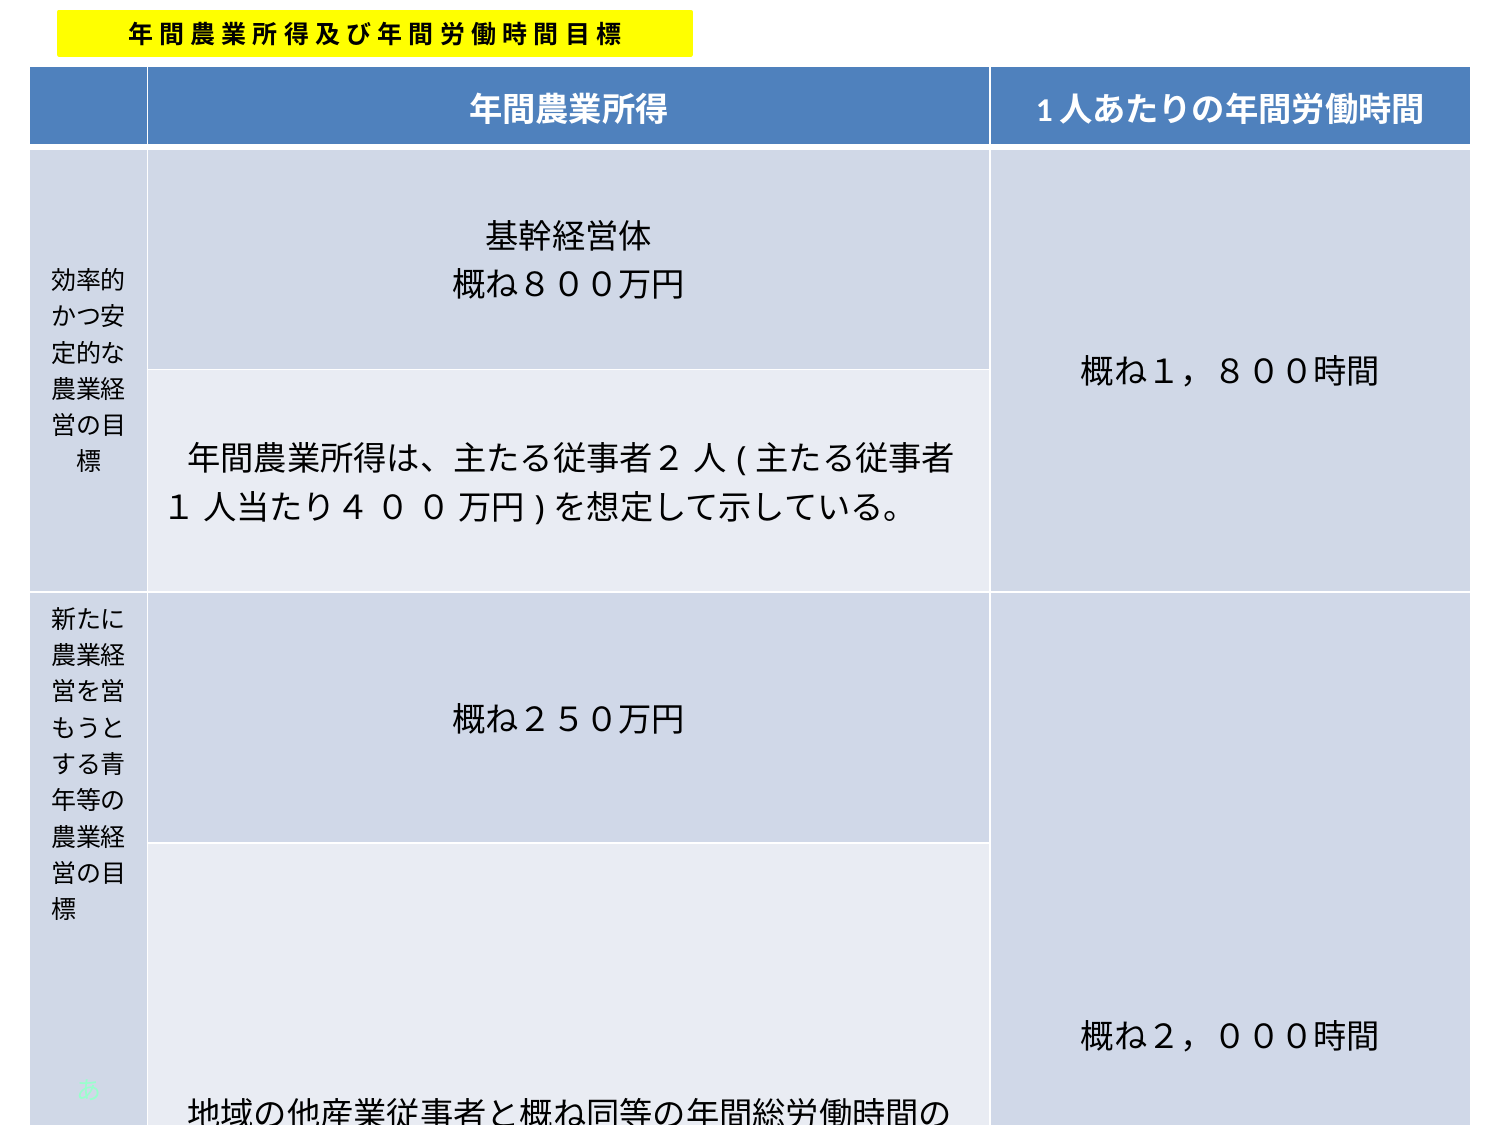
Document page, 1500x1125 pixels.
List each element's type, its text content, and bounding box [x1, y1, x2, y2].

table_header 1人あたりの年間労働時間 [991, 67, 1470, 144]
table_cell 概ね１，８００時間 [991, 150, 1470, 591]
table_cell 概ね２５０万円 [148, 593, 989, 842]
text_box 年間農業所得及び年間労働時間目標 [57, 10, 693, 57]
table_cell 年間農業所得は、主たる従事者２ 人(主たる従事者１ 人当たり４ ０ ０ 万円)を想定して示している。 [148, 370, 989, 591]
table_cell 新たに農業経営を営もうとする青年等の 農業経営の目標 あ [30, 593, 147, 1125]
table_header 年間農業所得 [148, 67, 989, 144]
table_cell 概ね２，０００時間 [991, 593, 1470, 1125]
table_header [30, 67, 147, 144]
table_cell 基幹経営体 概ね８００万円 [148, 150, 989, 369]
table_cell 地域の他産業従事者と概ね同等の年間総労働時間の水準を達成しつつ、農業経営開始から５年後に農業で生計が成り立つ実現可能な目標所得とする。 [148, 844, 989, 1125]
table_cell 効率的かつ安定的な農業経営の目標 [30, 150, 147, 591]
